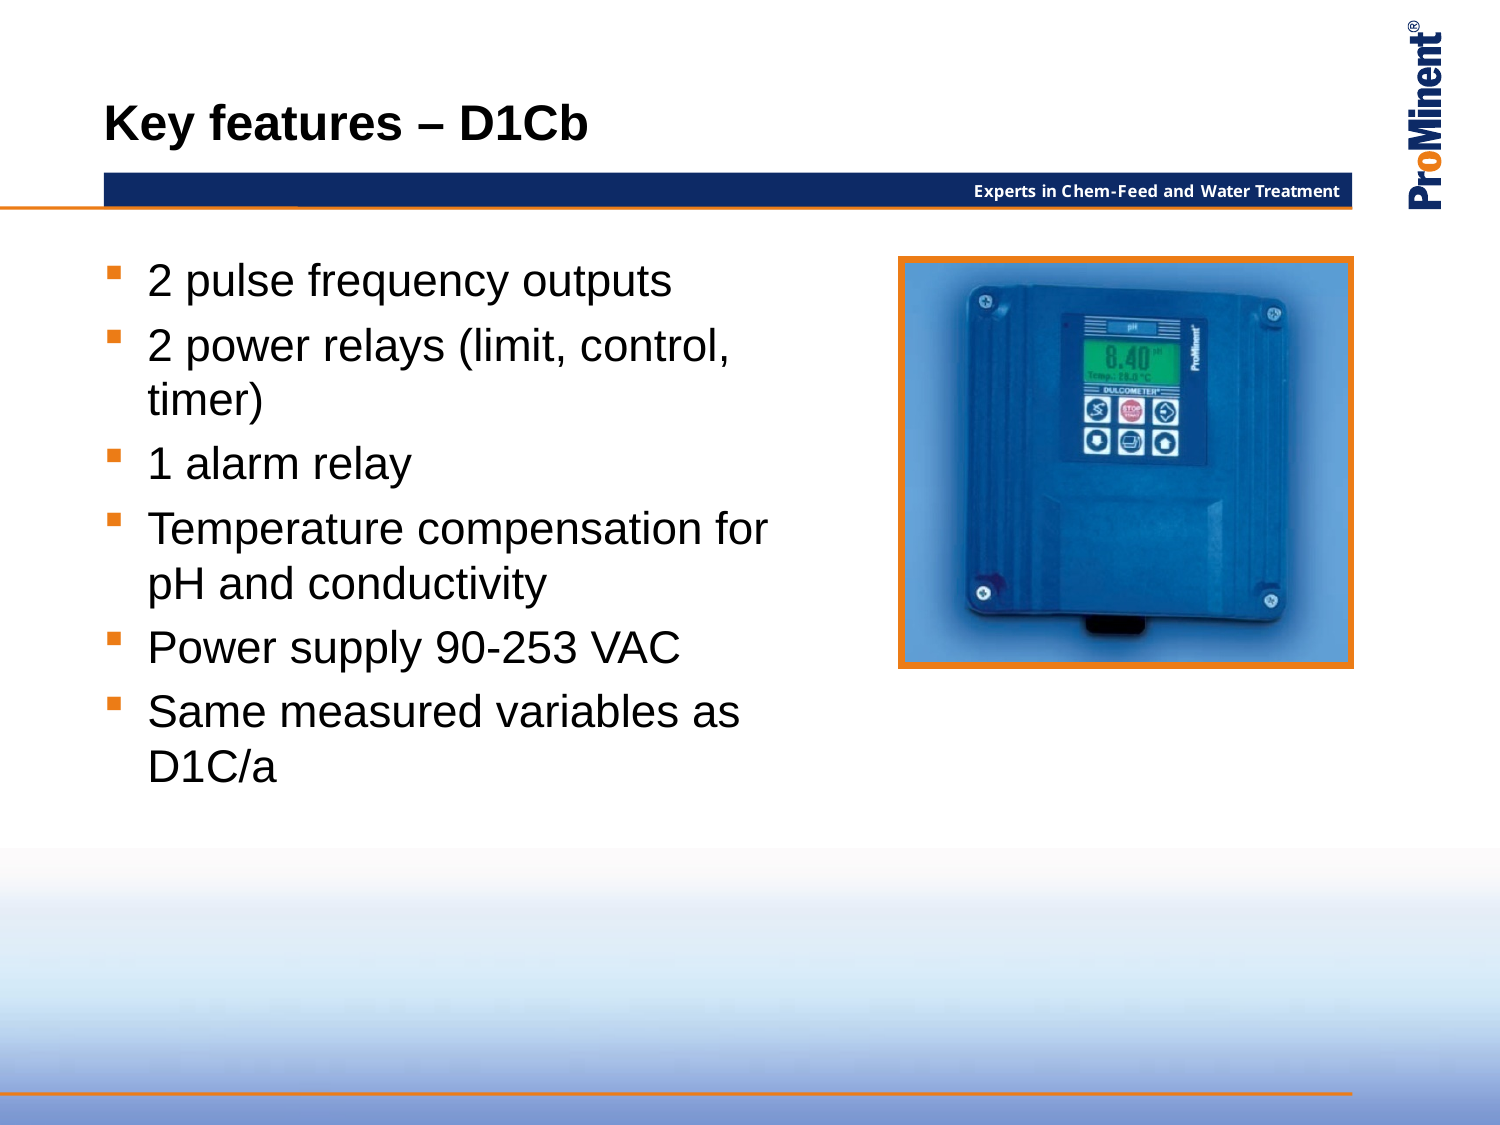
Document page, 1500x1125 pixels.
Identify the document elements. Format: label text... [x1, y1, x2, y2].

picture [904, 262, 1349, 663]
list 2 pulse frequency outputs 2 power relays (limit, control, timer) 1 alarm relay Temperature compensation for pH and conductivity Power supply 90-253 VAC Same measured variables as D1C/a [88, 243, 838, 1048]
picture [0, 848, 1500, 1125]
title Key features – D1Cb [88, 44, 1353, 197]
